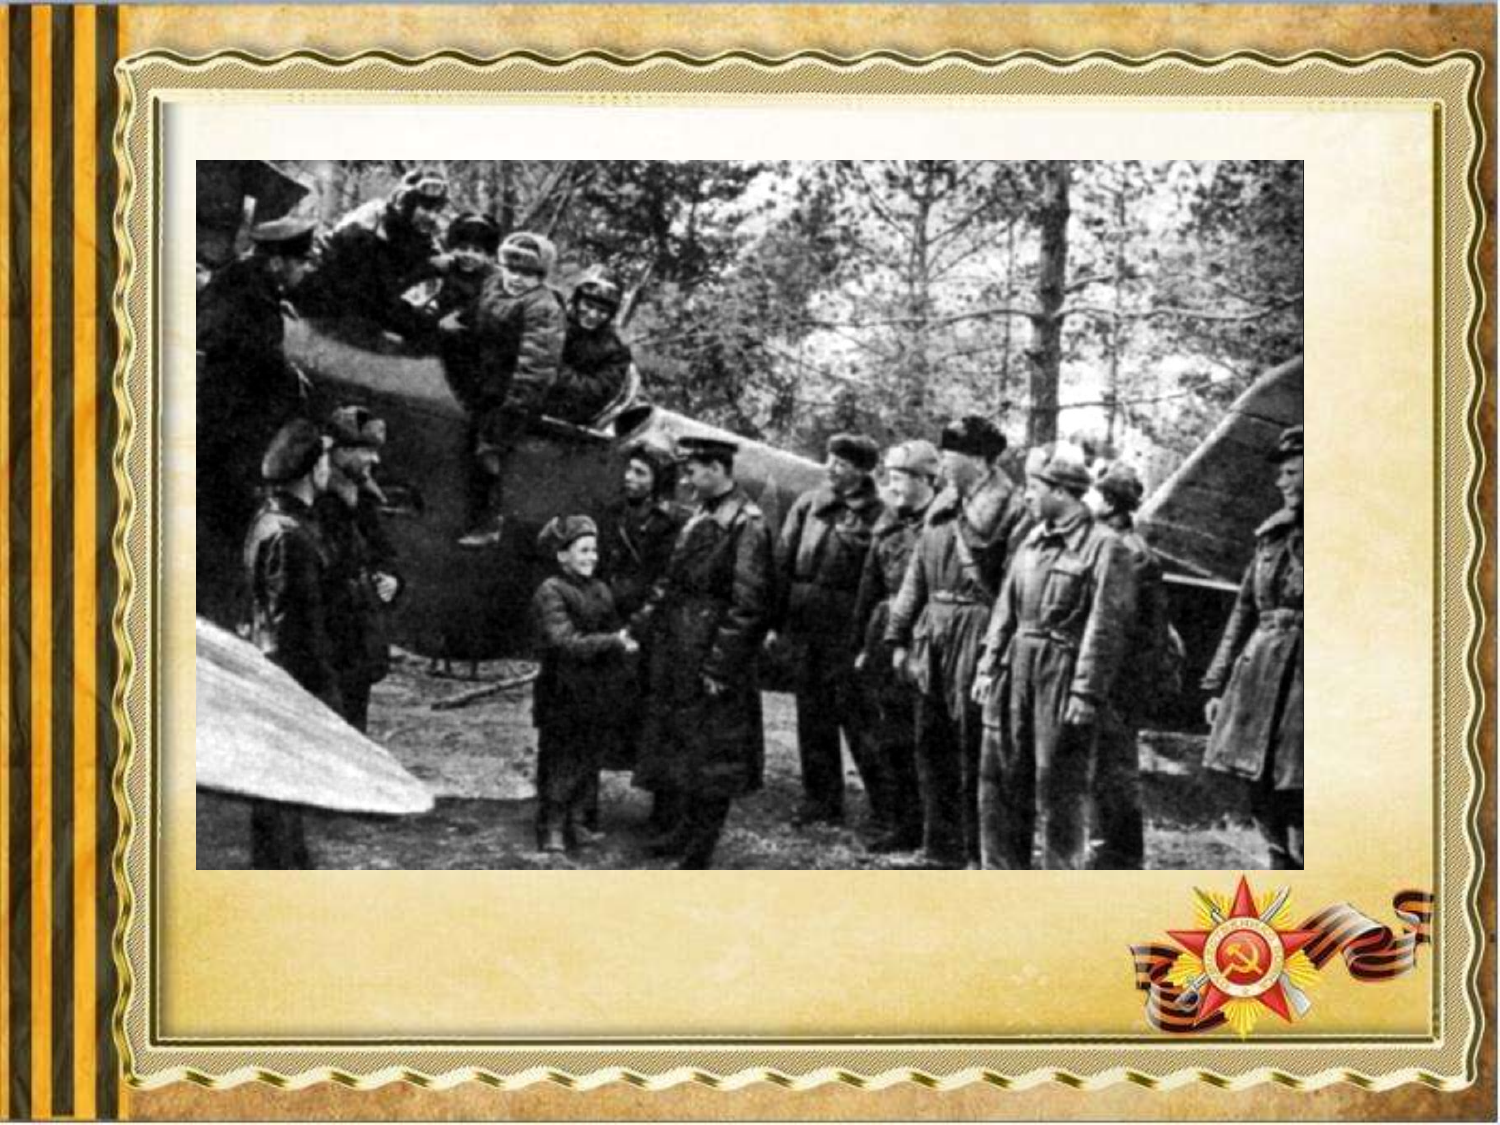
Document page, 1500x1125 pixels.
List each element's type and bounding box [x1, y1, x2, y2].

picture [196, 160, 1304, 870]
list [0, 0, 1500, 1125]
